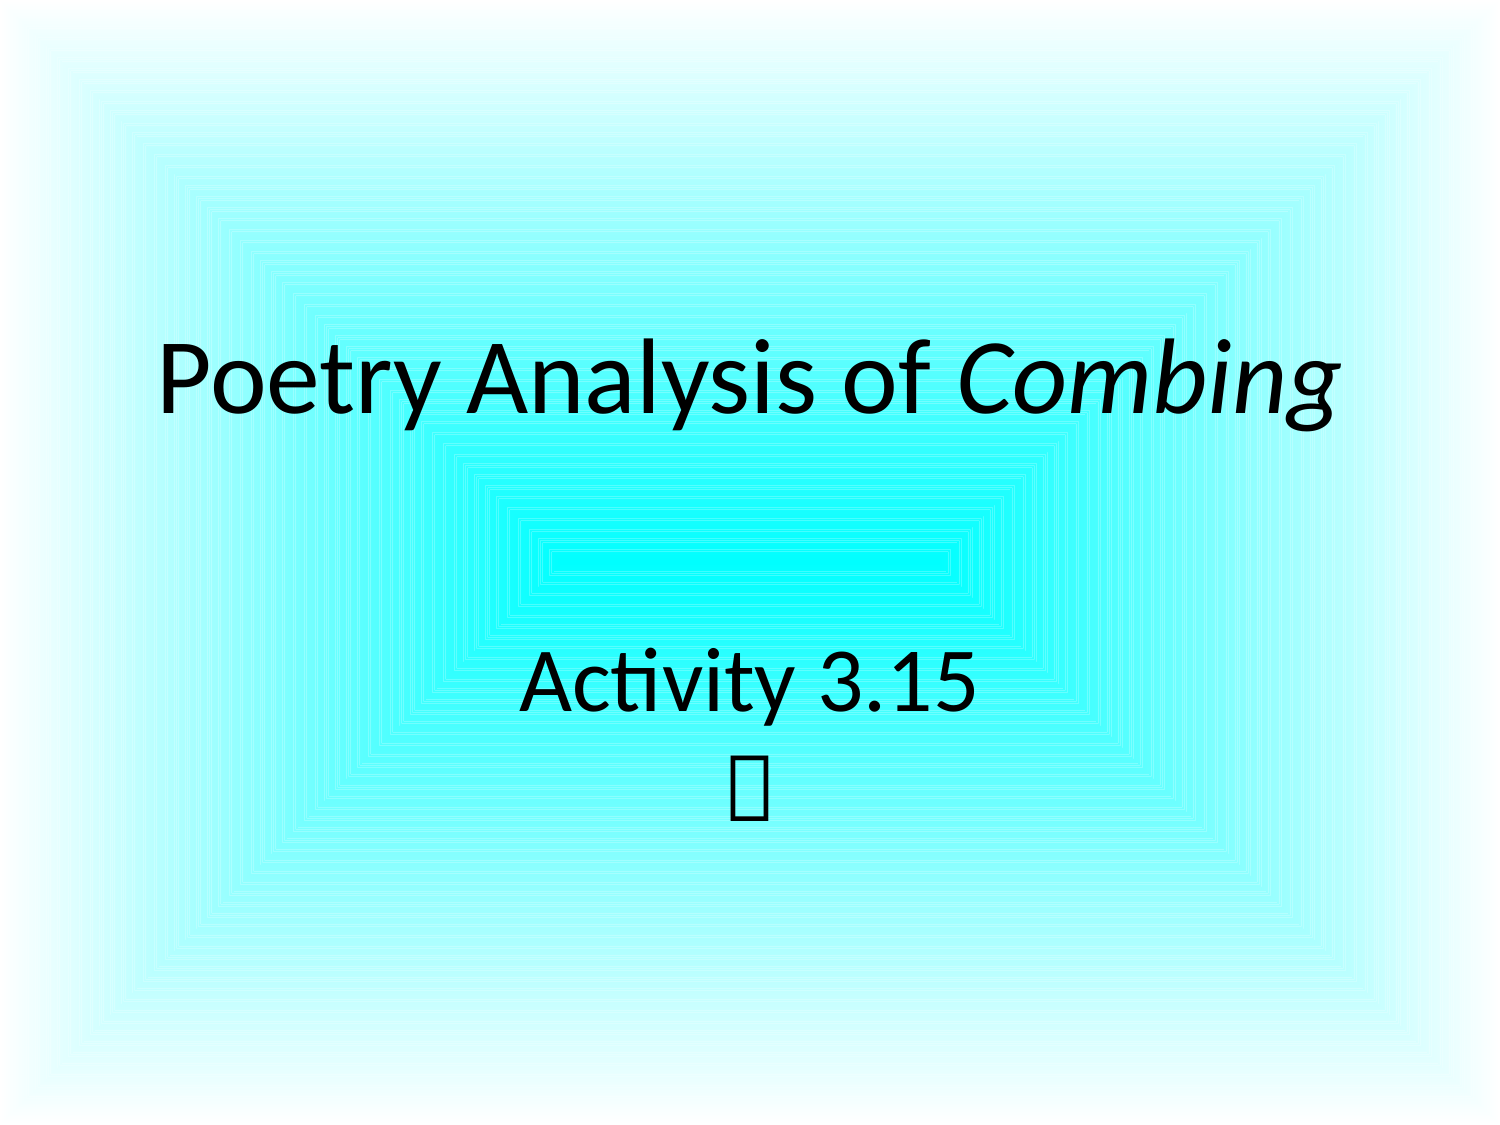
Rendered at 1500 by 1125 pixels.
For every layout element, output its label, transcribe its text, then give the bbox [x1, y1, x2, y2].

title Poetry Analysis of Combing [112, 249, 1388, 492]
text_box Activity 3.15  [112, 608, 1388, 850]
